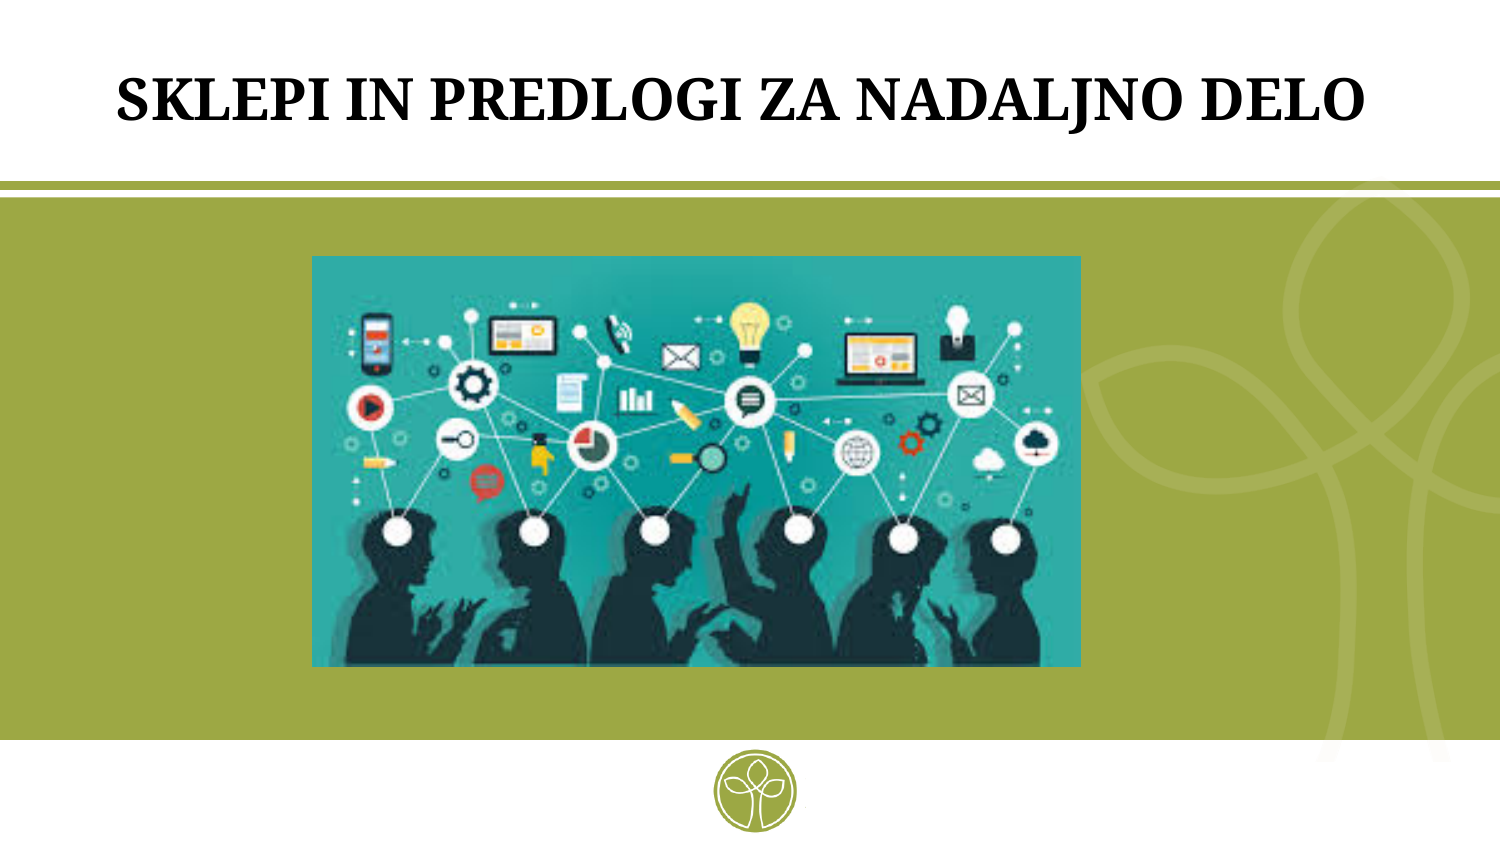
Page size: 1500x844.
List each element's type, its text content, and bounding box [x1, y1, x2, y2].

picture [692, 740, 806, 844]
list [312, 256, 1081, 667]
title SKLEPI IN PREDLOGI ZA NADALJNO DELO [75, 33, 1425, 175]
